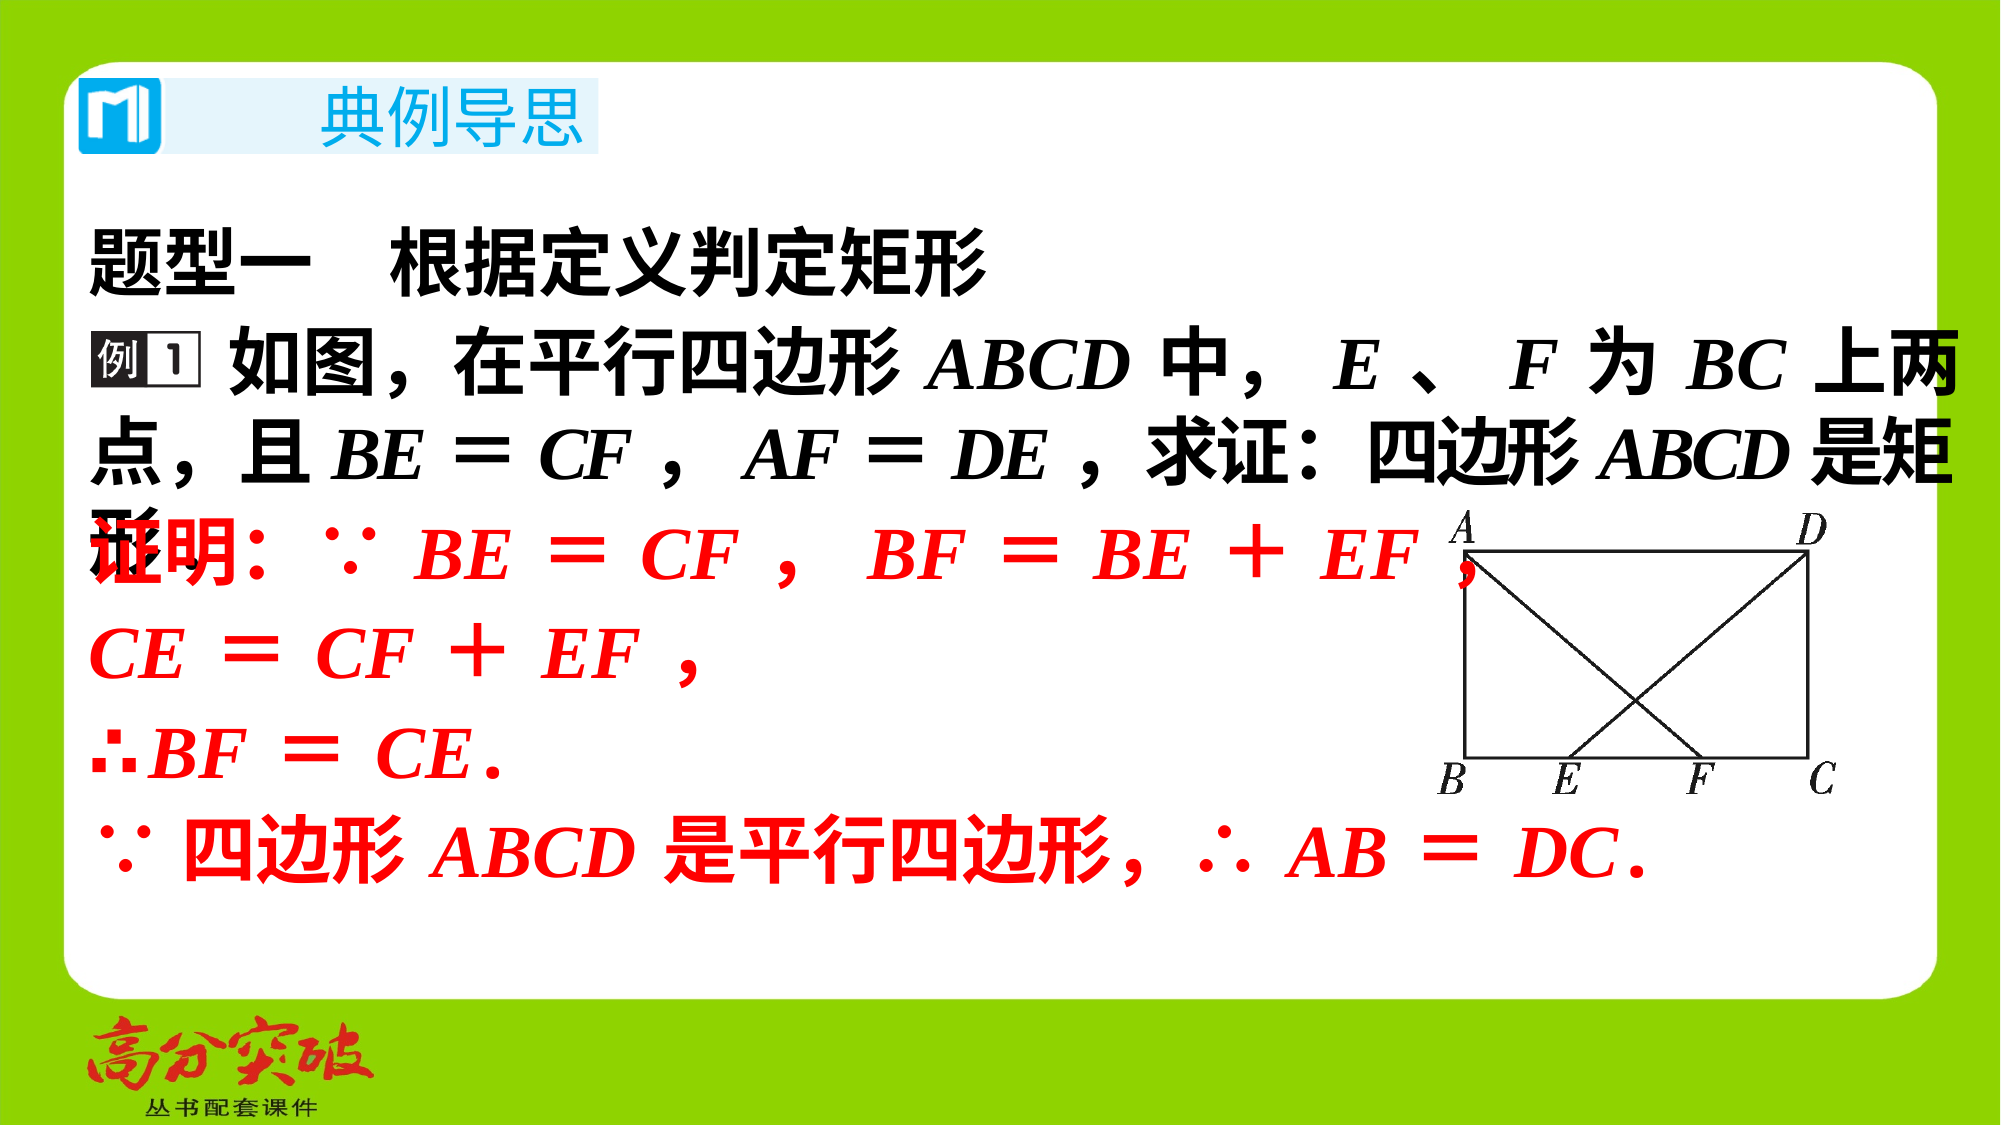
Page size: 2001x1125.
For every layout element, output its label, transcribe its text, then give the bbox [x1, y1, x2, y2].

picture [0, 0, 2001, 1125]
text_box 如图，在平行四边形ABCD中，E、F为BC上两 点，且BE＝CF，AF＝DE，求证：四边形ABCD是矩形. [88, 314, 1974, 588]
text_box 题型一 根据定义判定矩形 [88, 215, 1020, 307]
text_box 证明：∵BE＝CF，BF＝BE＋EF， [88, 504, 1357, 596]
text_box ∵四边形ABCD是平行四边形，∴AB＝DC. [88, 802, 1594, 894]
text_box ∴BF＝CE. [88, 703, 532, 794]
text_box CE＝CF＋EF， [88, 603, 659, 695]
